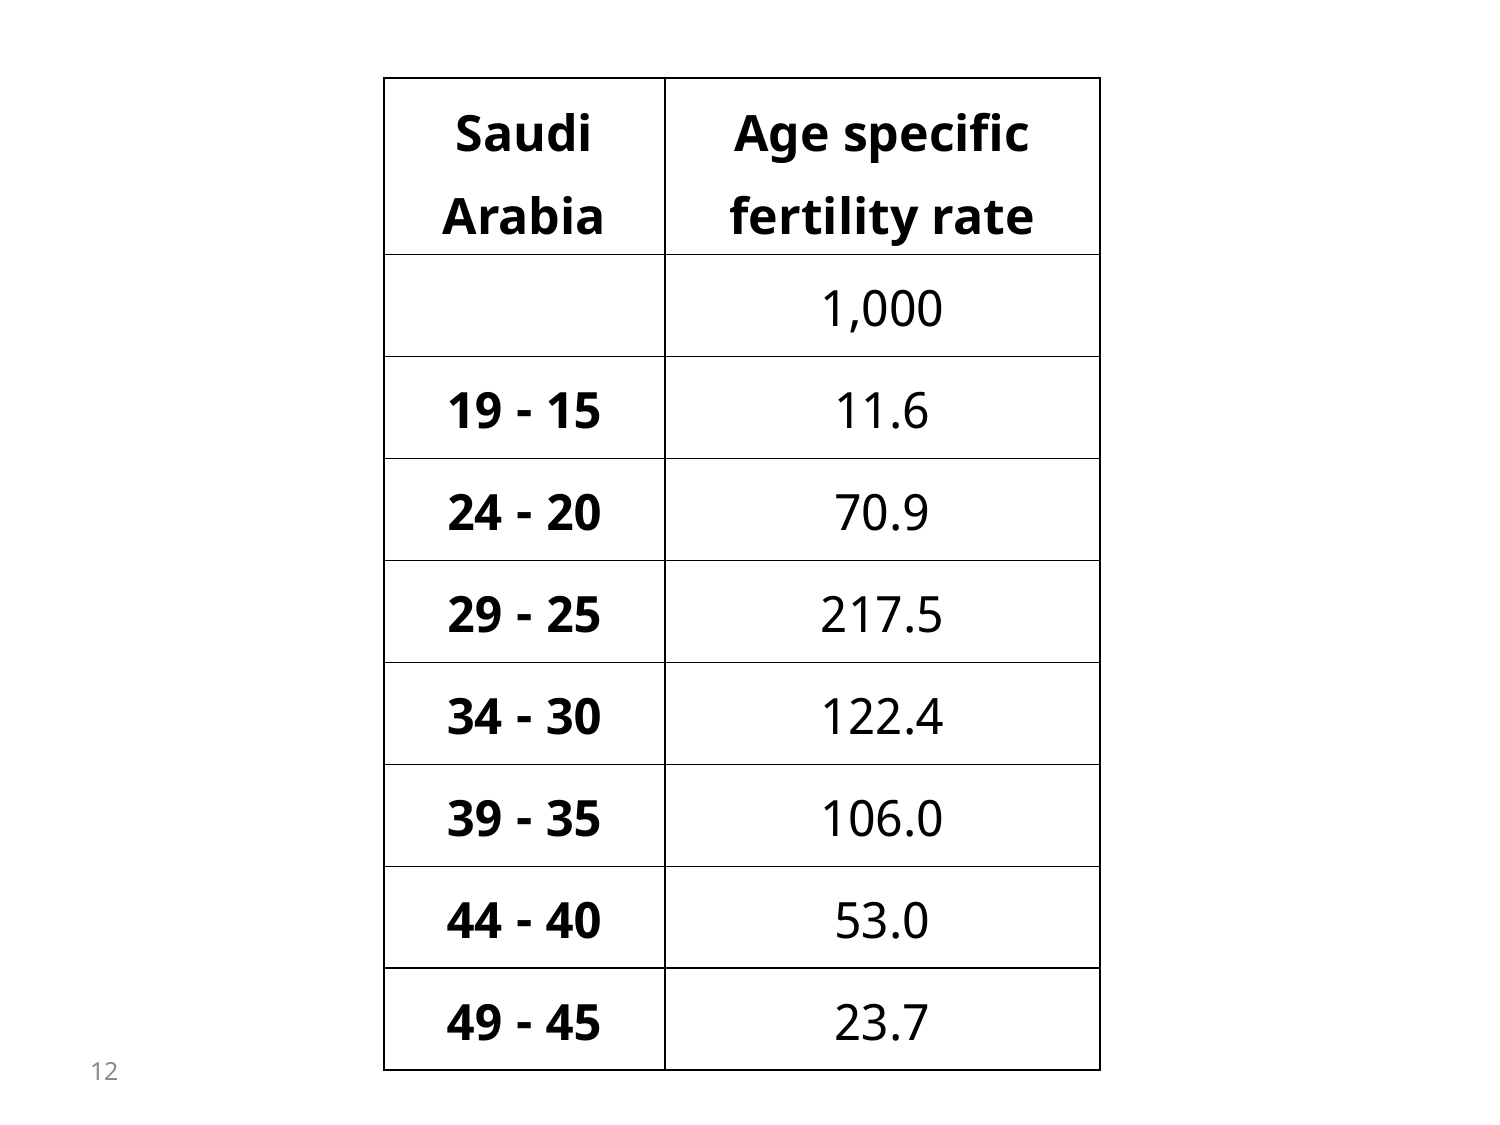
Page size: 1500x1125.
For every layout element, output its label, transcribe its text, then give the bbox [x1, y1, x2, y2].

table_cell 45 - 49 [385, 969, 664, 1069]
table_cell 40 - 44 [385, 867, 664, 967]
table_cell 35 - 39 [385, 765, 664, 866]
table_header Saudi Arabia [385, 79, 664, 254]
slide_number 12 [75, 1042, 425, 1103]
table_cell 15 - 19 [385, 357, 664, 458]
table_cell 25 - 29 [385, 561, 664, 662]
table_cell 122.4 [666, 663, 1099, 764]
table_cell 30 - 34 [385, 663, 664, 764]
table_cell 70.9 [666, 459, 1099, 560]
table_cell [385, 255, 664, 356]
table_header Age specific fertility rate [666, 79, 1099, 254]
table_cell 1,000 [666, 255, 1099, 356]
table_cell 106.0 [666, 765, 1099, 866]
table_cell 23.7 [666, 969, 1099, 1069]
table_cell 53.0 [666, 867, 1099, 967]
table_cell 11.6 [666, 357, 1099, 458]
table_cell 20 - 24 [385, 459, 664, 560]
table_cell 217.5 [666, 561, 1099, 662]
